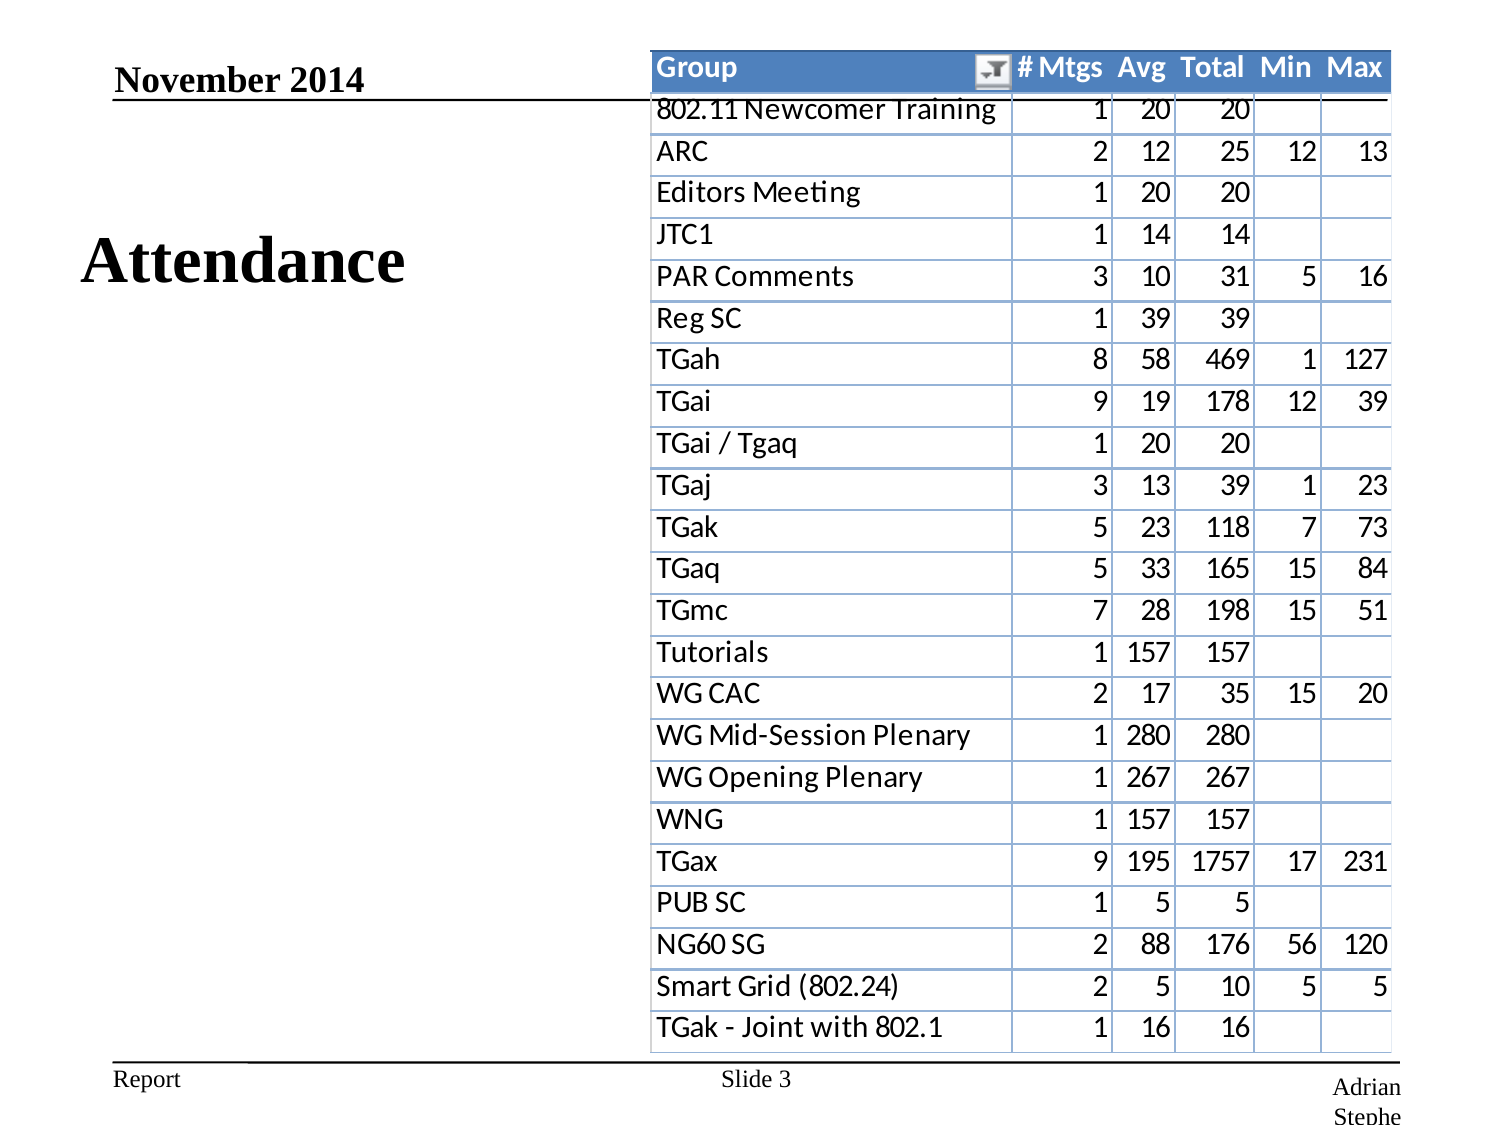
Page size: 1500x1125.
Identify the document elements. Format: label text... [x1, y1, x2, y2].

footer Adrian Stephens, Intel Corporation [1324, 1069, 1402, 1101]
slide_number Slide 3 [712, 1063, 800, 1093]
title Attendance [37, 125, 450, 388]
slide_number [114, 54, 374, 101]
picture [649, 49, 1394, 1055]
